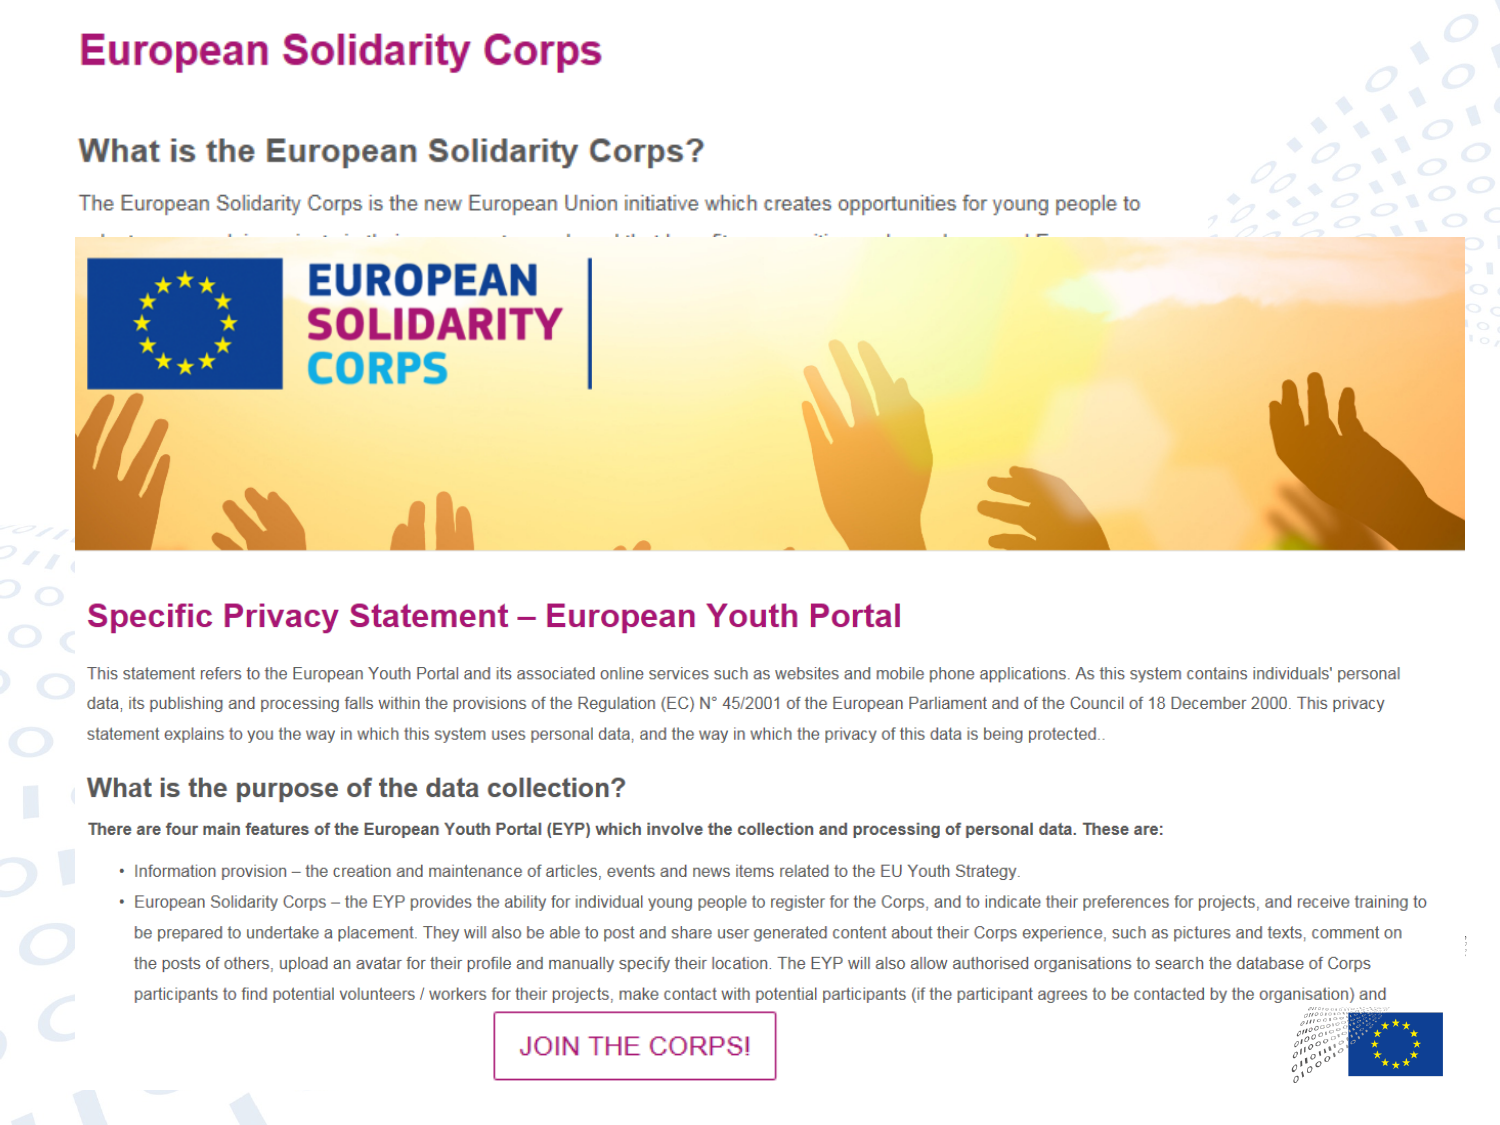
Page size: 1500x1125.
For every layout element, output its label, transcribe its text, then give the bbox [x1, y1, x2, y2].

slide_number 24 [64, 1011, 69, 1090]
picture [0, 0, 1500, 1125]
